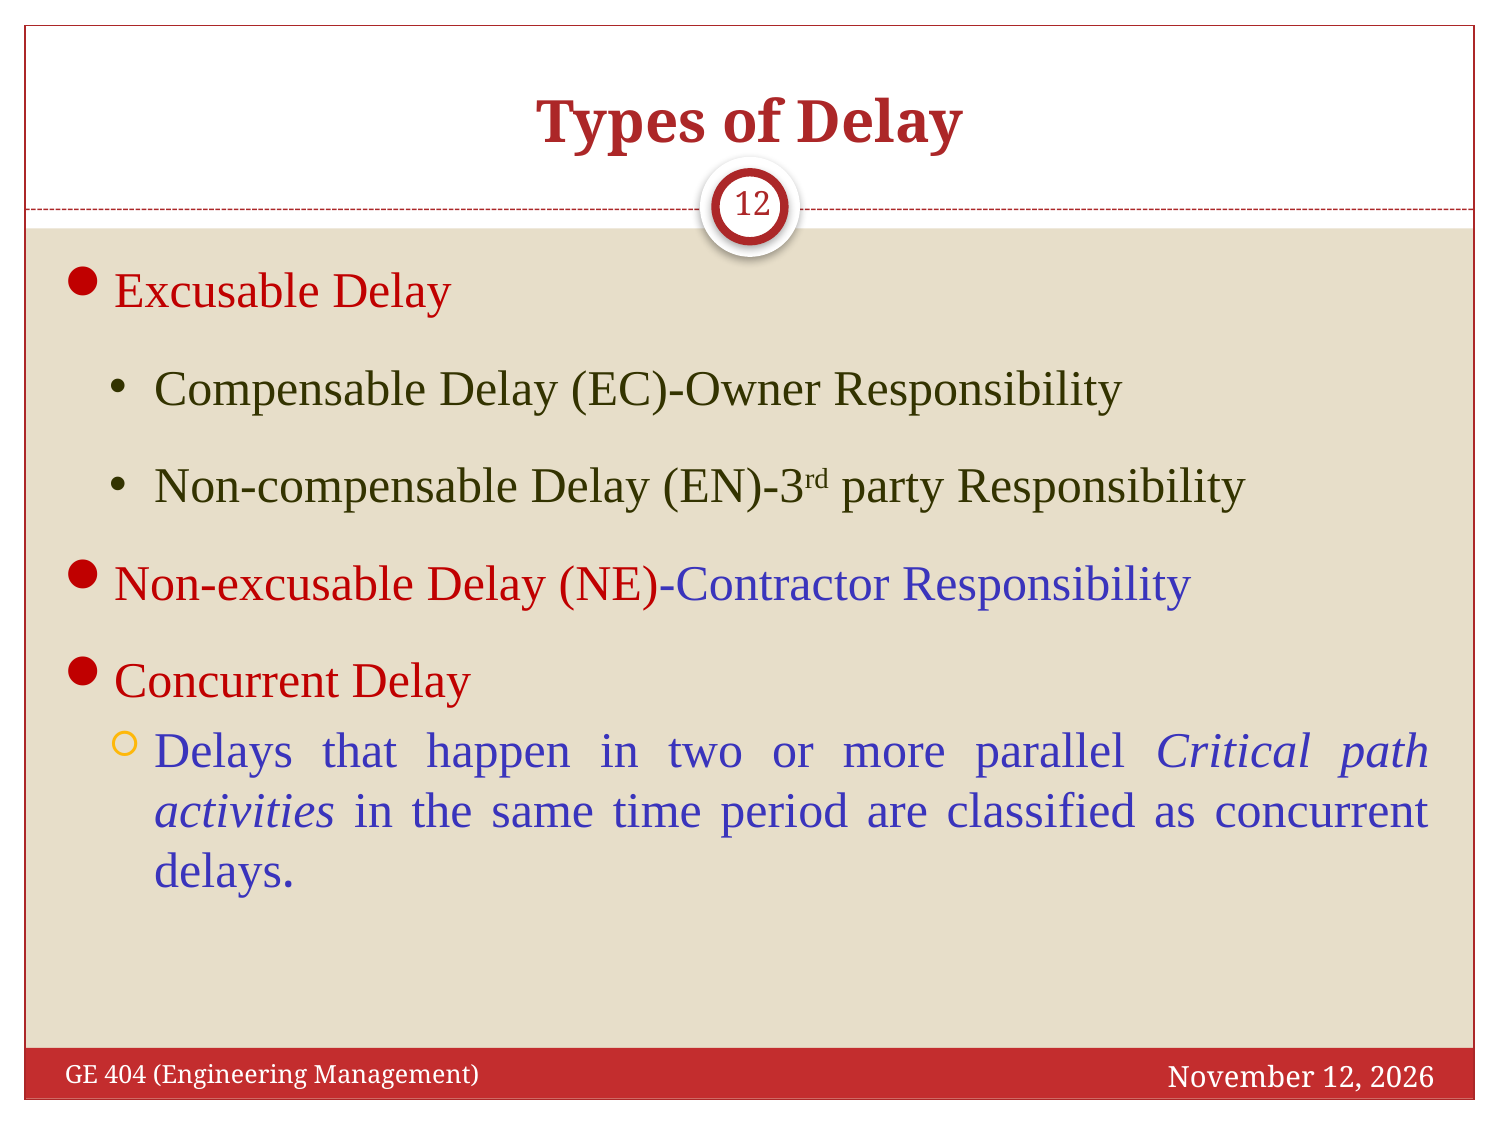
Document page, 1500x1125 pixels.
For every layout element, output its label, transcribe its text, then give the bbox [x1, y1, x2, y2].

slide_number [950, 1050, 1450, 1111]
list Excusable Delay Compensable Delay (EC)-Owner Responsibility Non-compensable Delay (EN)-3rd party Responsibility Non-excusable Delay (NE)-Contractor Responsibility Concurrent Delay Delays that happen in two or more parallel Critical path activities in the same time period are classified as concurrent delays. [49, 250, 1445, 1001]
title Types of Delay [49, 37, 1450, 162]
footer GE 404 (Engineering Management) [50, 1051, 638, 1112]
slide_number 12 [715, 168, 791, 241]
